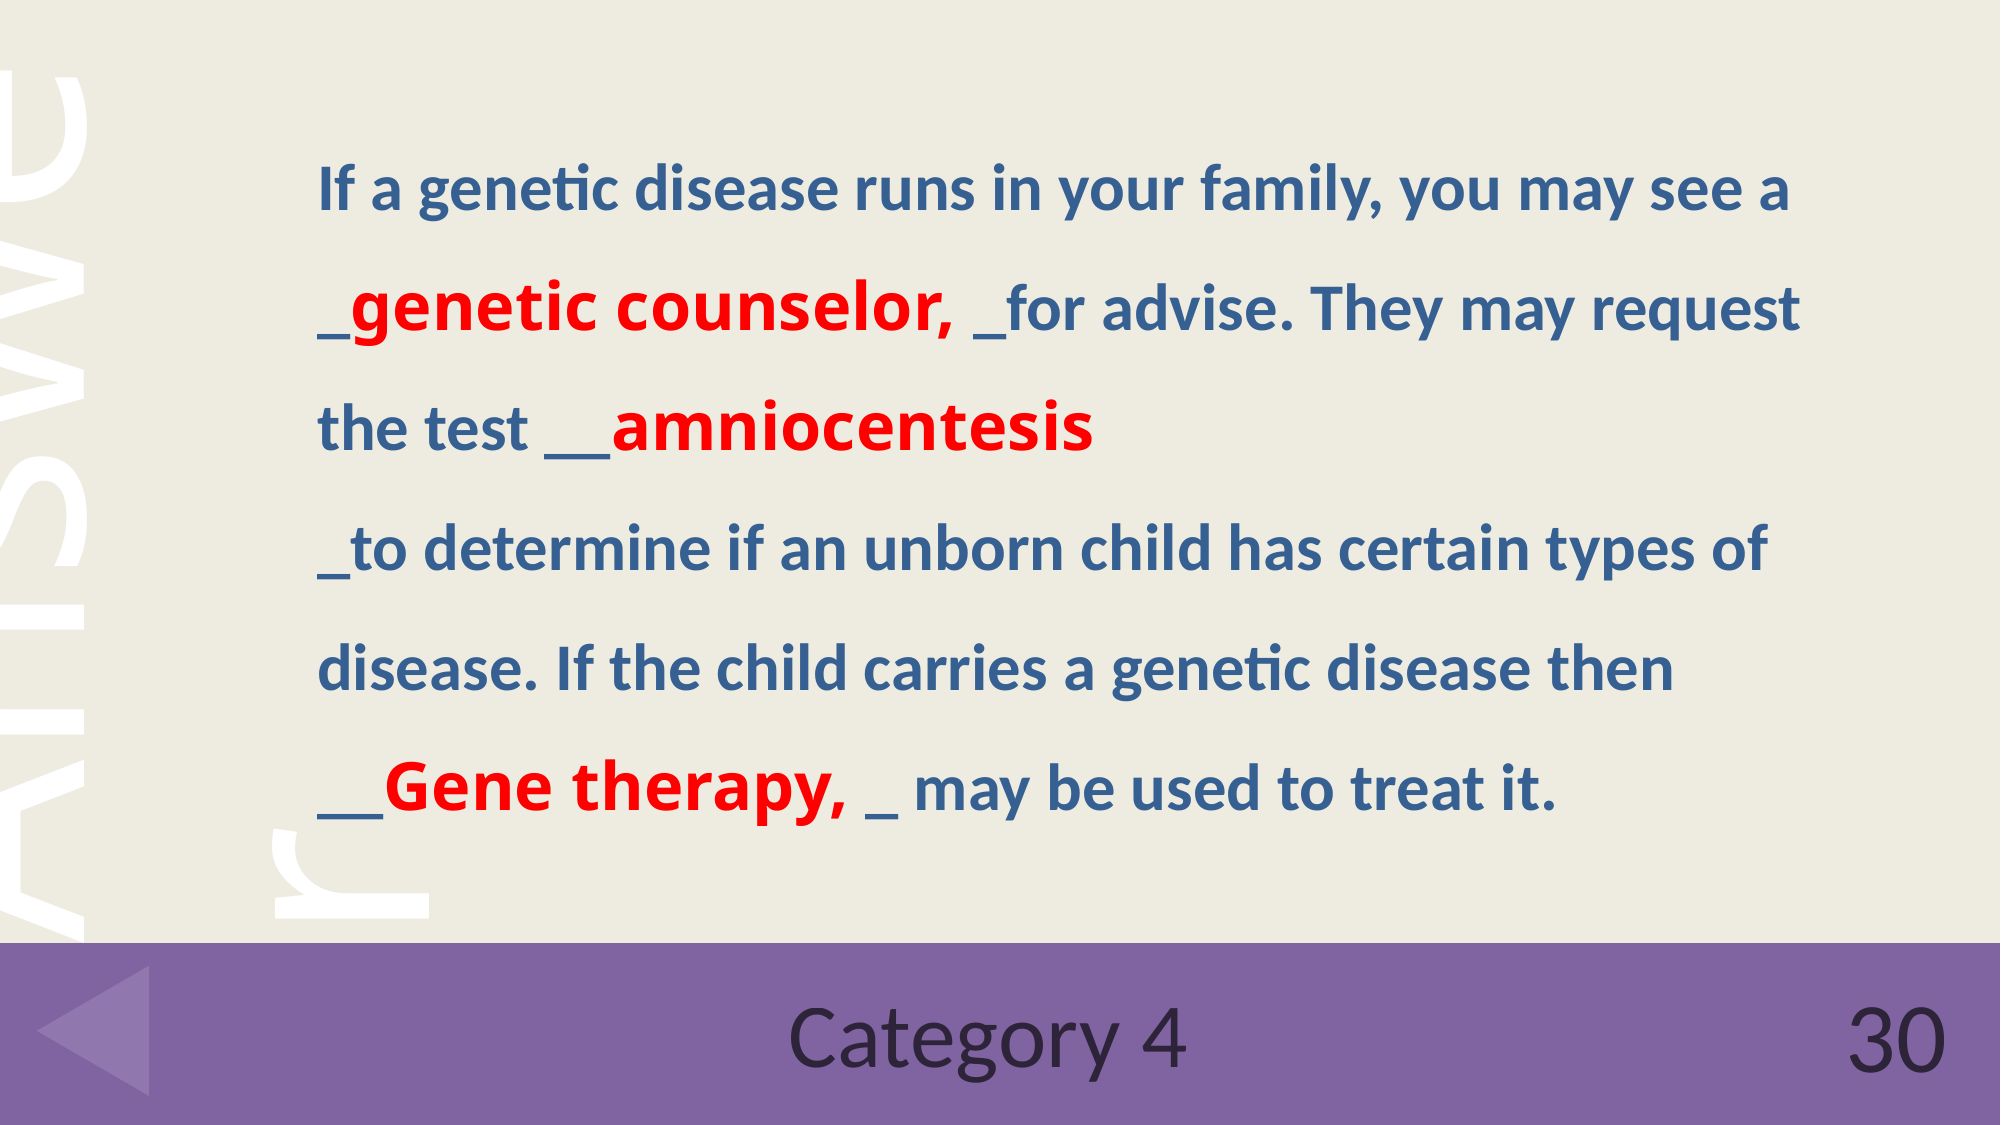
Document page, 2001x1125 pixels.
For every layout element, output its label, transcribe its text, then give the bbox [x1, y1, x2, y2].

title Category 4 [88, 937, 1889, 1125]
list 30 [1889, 967, 1963, 1097]
list If a genetic disease runs in your family, you may see a _genetic counselor, _for advise. They may request the test __amniocentesis _to determine if an unborn child has certain types of disease. If the child carries a genetic disease then __Gene therapy, _ may be used to treat it. [302, 85, 1862, 843]
